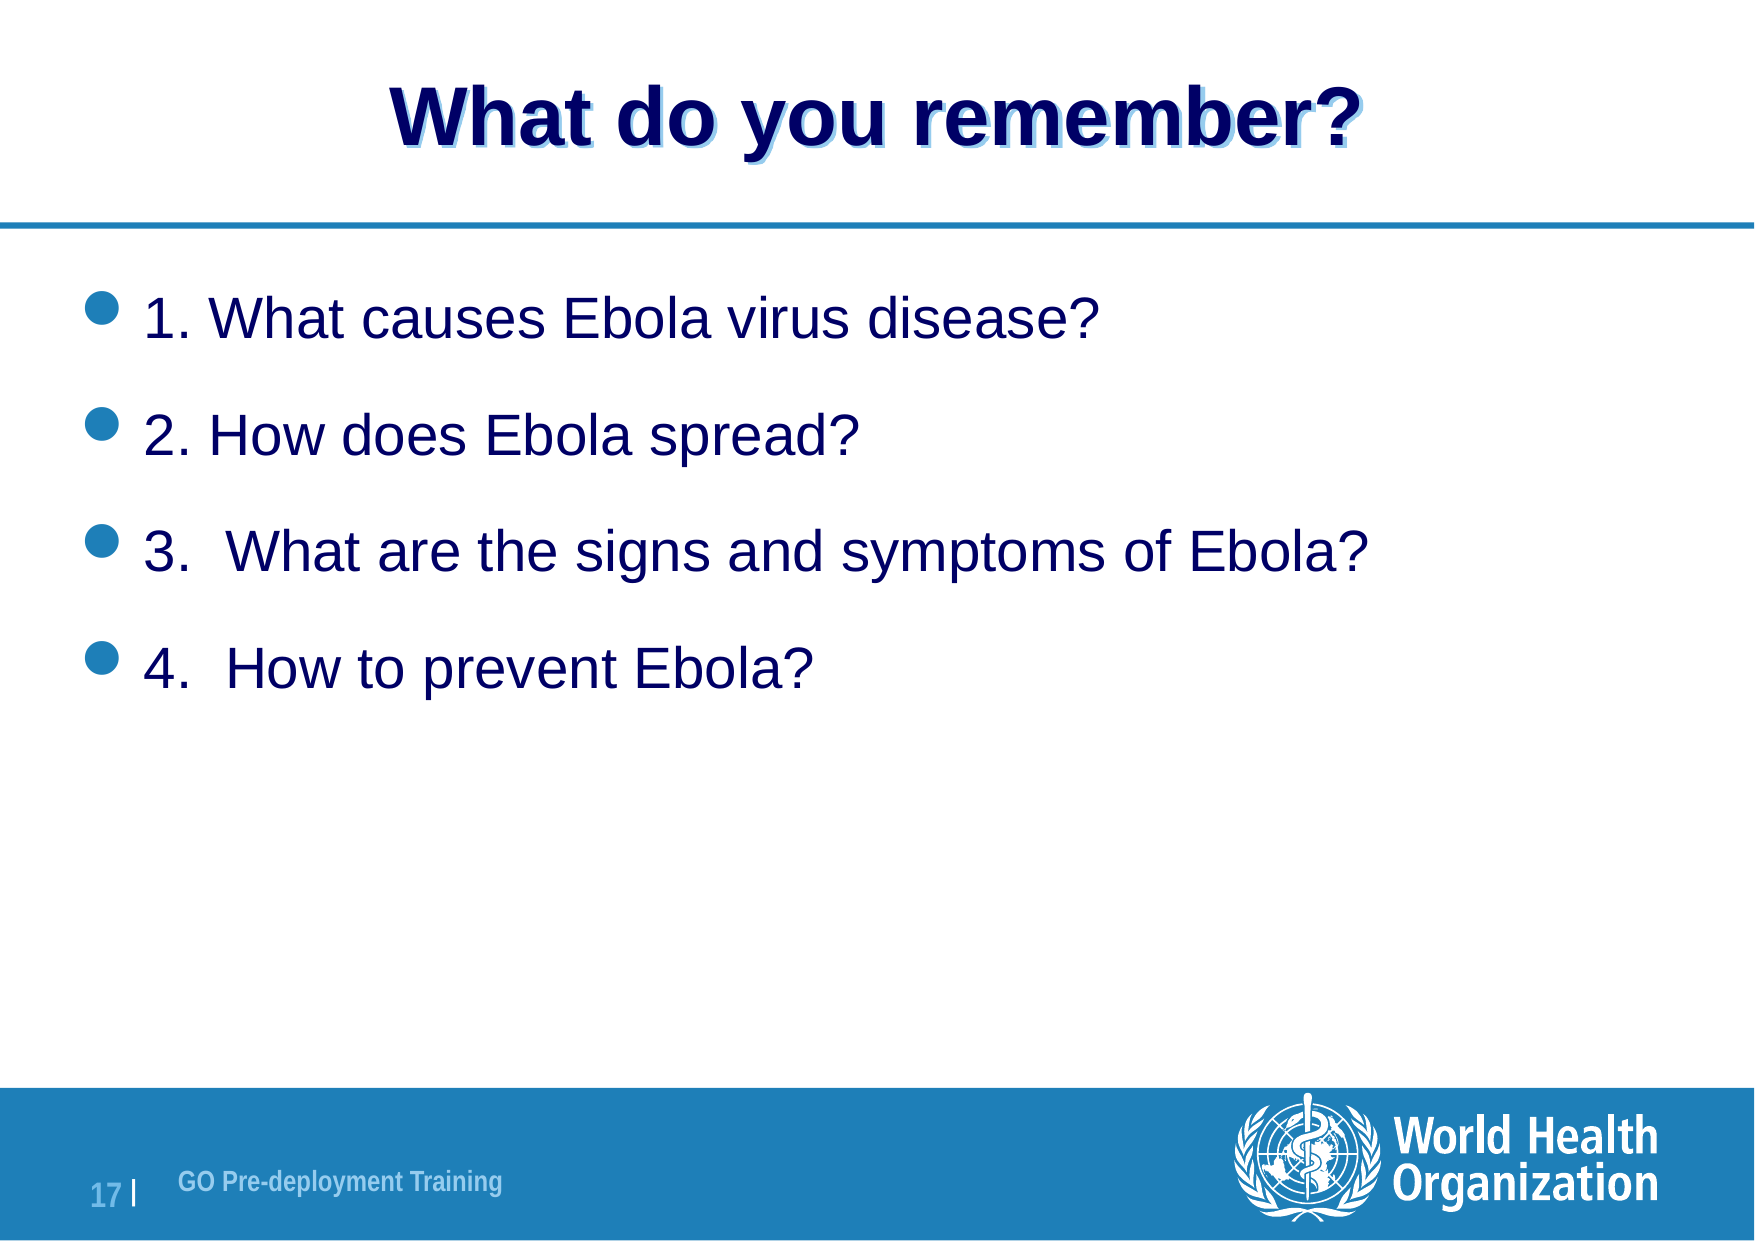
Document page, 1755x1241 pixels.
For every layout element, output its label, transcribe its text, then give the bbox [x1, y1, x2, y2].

list 1. What causes Ebola virus disease? 2. How does Ebola spread? 3. What are the signs and symptoms of Ebola? 4. How to prevent Ebola? [79, 280, 1705, 1104]
title What do you remember? [0, 0, 1755, 224]
